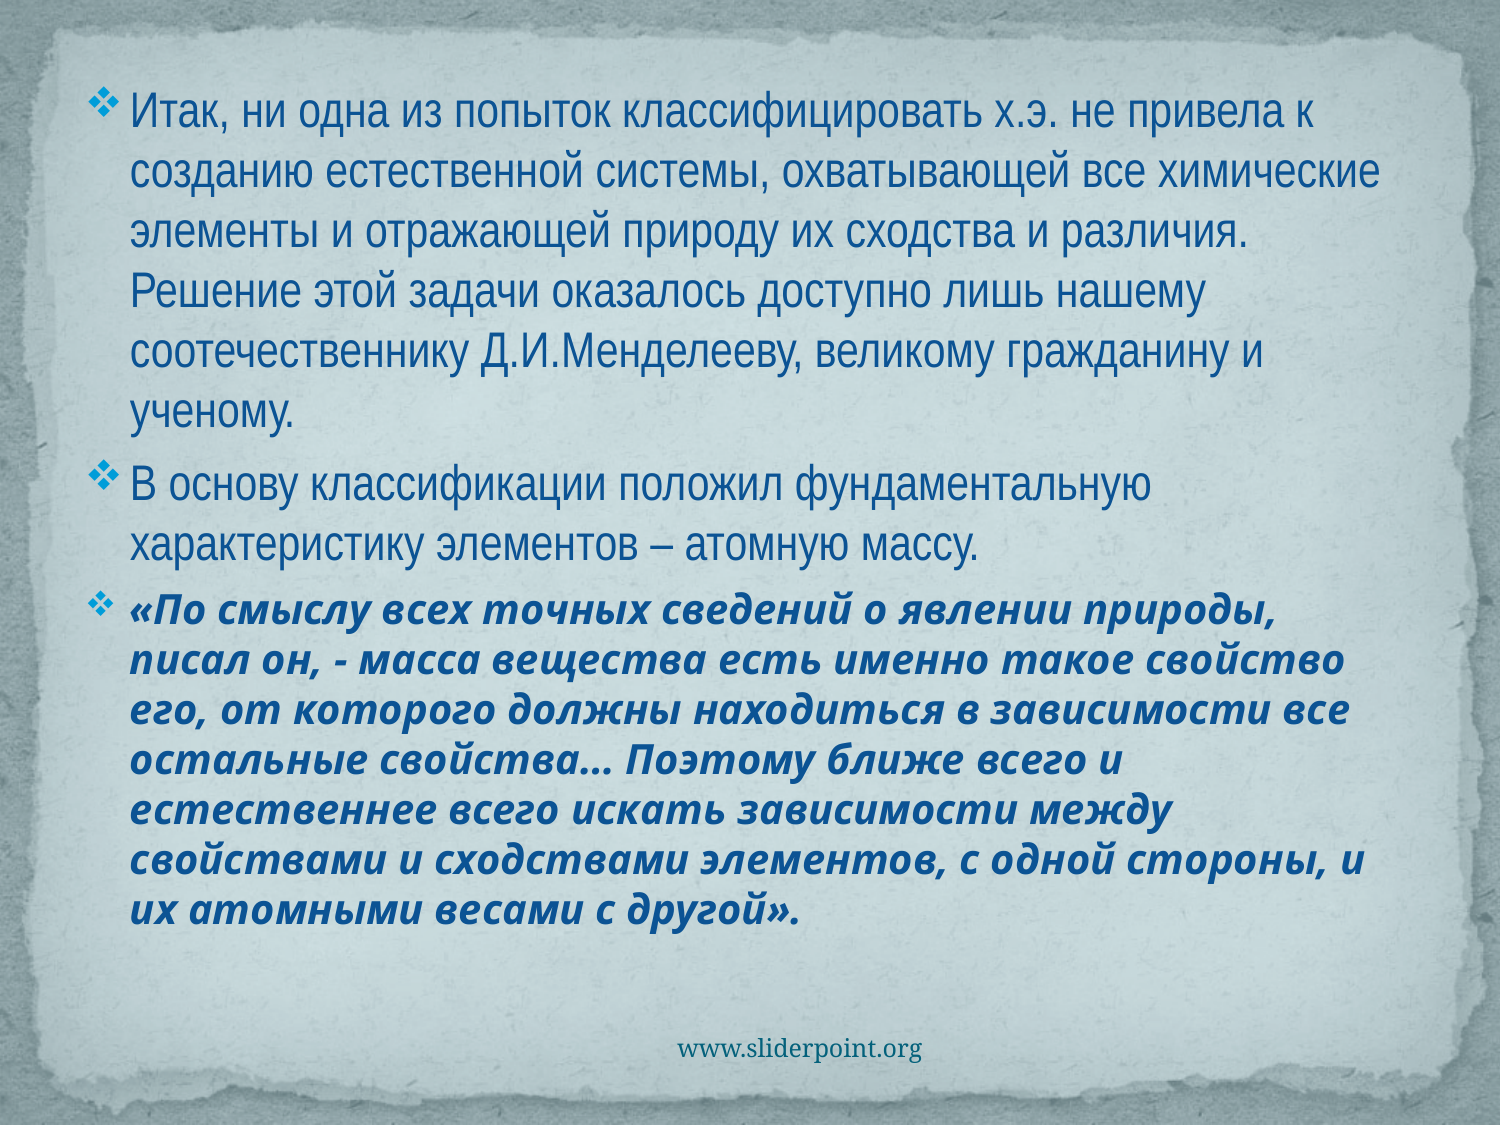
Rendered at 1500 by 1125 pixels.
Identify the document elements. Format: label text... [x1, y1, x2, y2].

footer www.sliderpoint.org [350, 1017, 938, 1081]
list Итак, ни одна из попыток классифицировать х.э. не привела к созданию естественной системы, охватывающей все химические элементы и отражающей природу их сходства и различия. Решение этой задачи оказалось доступно лишь нашему соотечественнику Д.И.Менделееву, великому гражданину и ученому. В основу классификации положил фундаментальную характеристику элементов – атомную массу. «По смыслу всех точных сведений о явлении природы, писал он, - масса вещества есть именно такое свойство его, от которого должны находиться в зависимости все остальные свойства… Поэтому ближе всего и естественнее всего искать зависимости между свойствами и сходствами элементов, с одной стороны, и их атомными весами с другой». [70, 70, 1421, 821]
